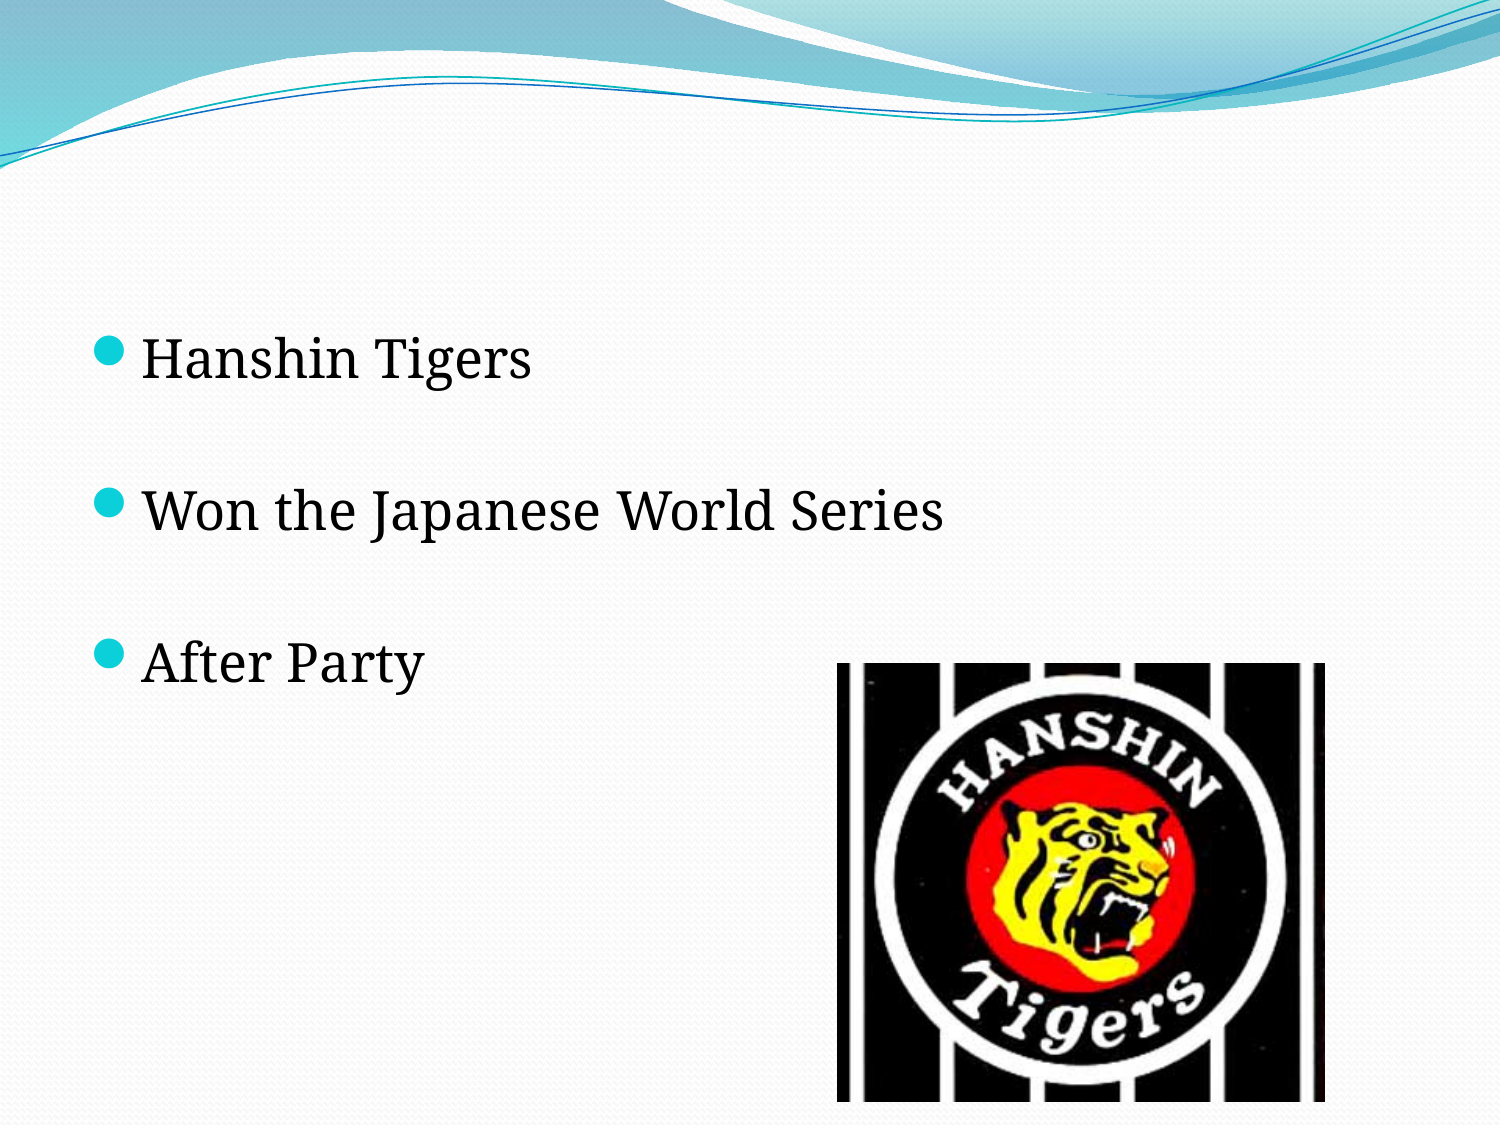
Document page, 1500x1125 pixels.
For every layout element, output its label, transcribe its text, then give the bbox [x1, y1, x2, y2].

list Hanshin Tigers Won the Japanese World Series After Party [75, 317, 1425, 1038]
picture [837, 663, 1326, 1102]
